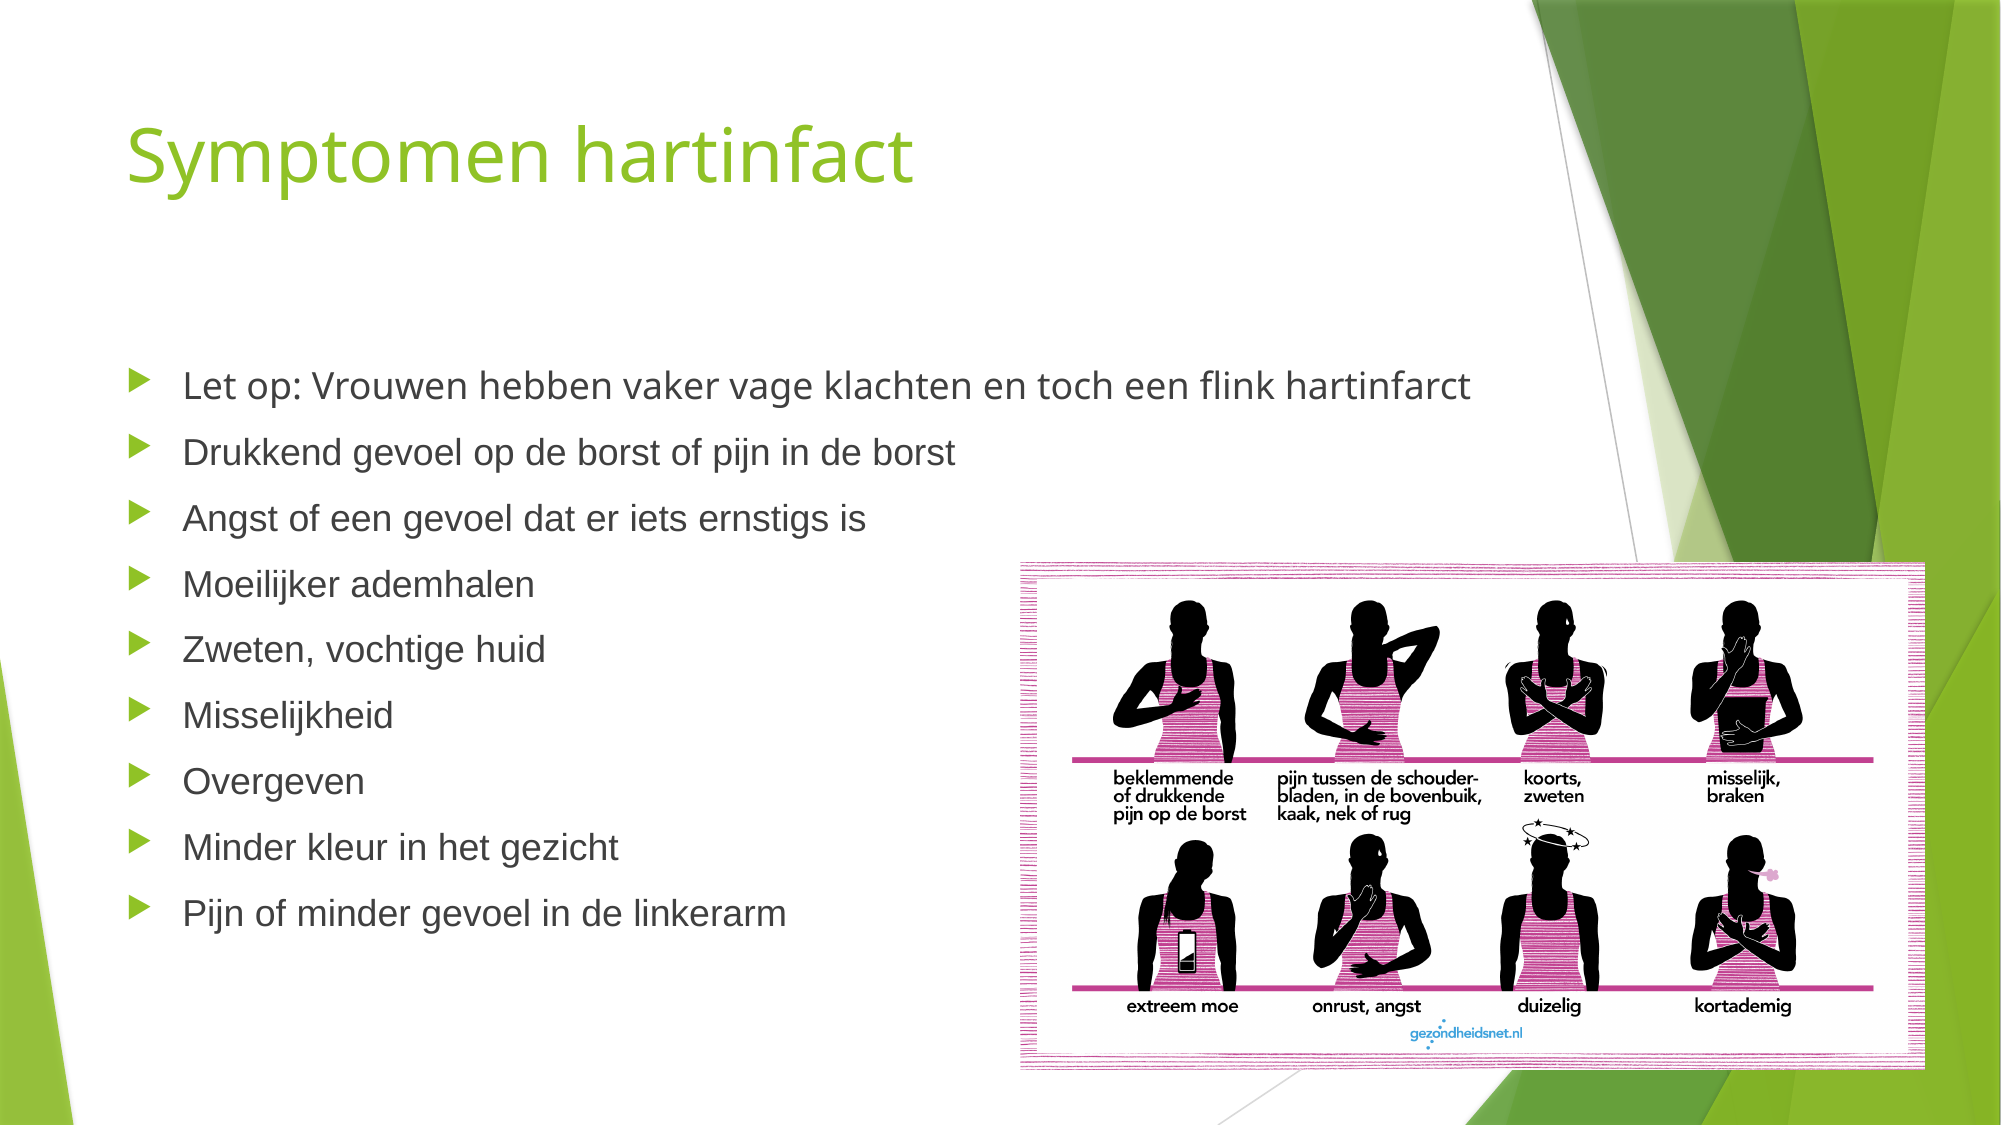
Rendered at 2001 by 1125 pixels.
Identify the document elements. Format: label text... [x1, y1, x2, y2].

title Symptomen hartinfact [111, 99, 1522, 317]
picture [1019, 561, 1926, 1070]
list Let op: Vrouwen hebben vaker vage klachten en toch een flink hartinfarct Drukkend gevoel op de borst of pijn in de borst Angst of een gevoel dat er iets ernstigs is Moeilijker ademhalen Zweten, vochtige huid Misselijkheid Overgeven Minder kleur in het gezicht Pijn of minder gevoel in de linkerarm [111, 354, 1522, 992]
